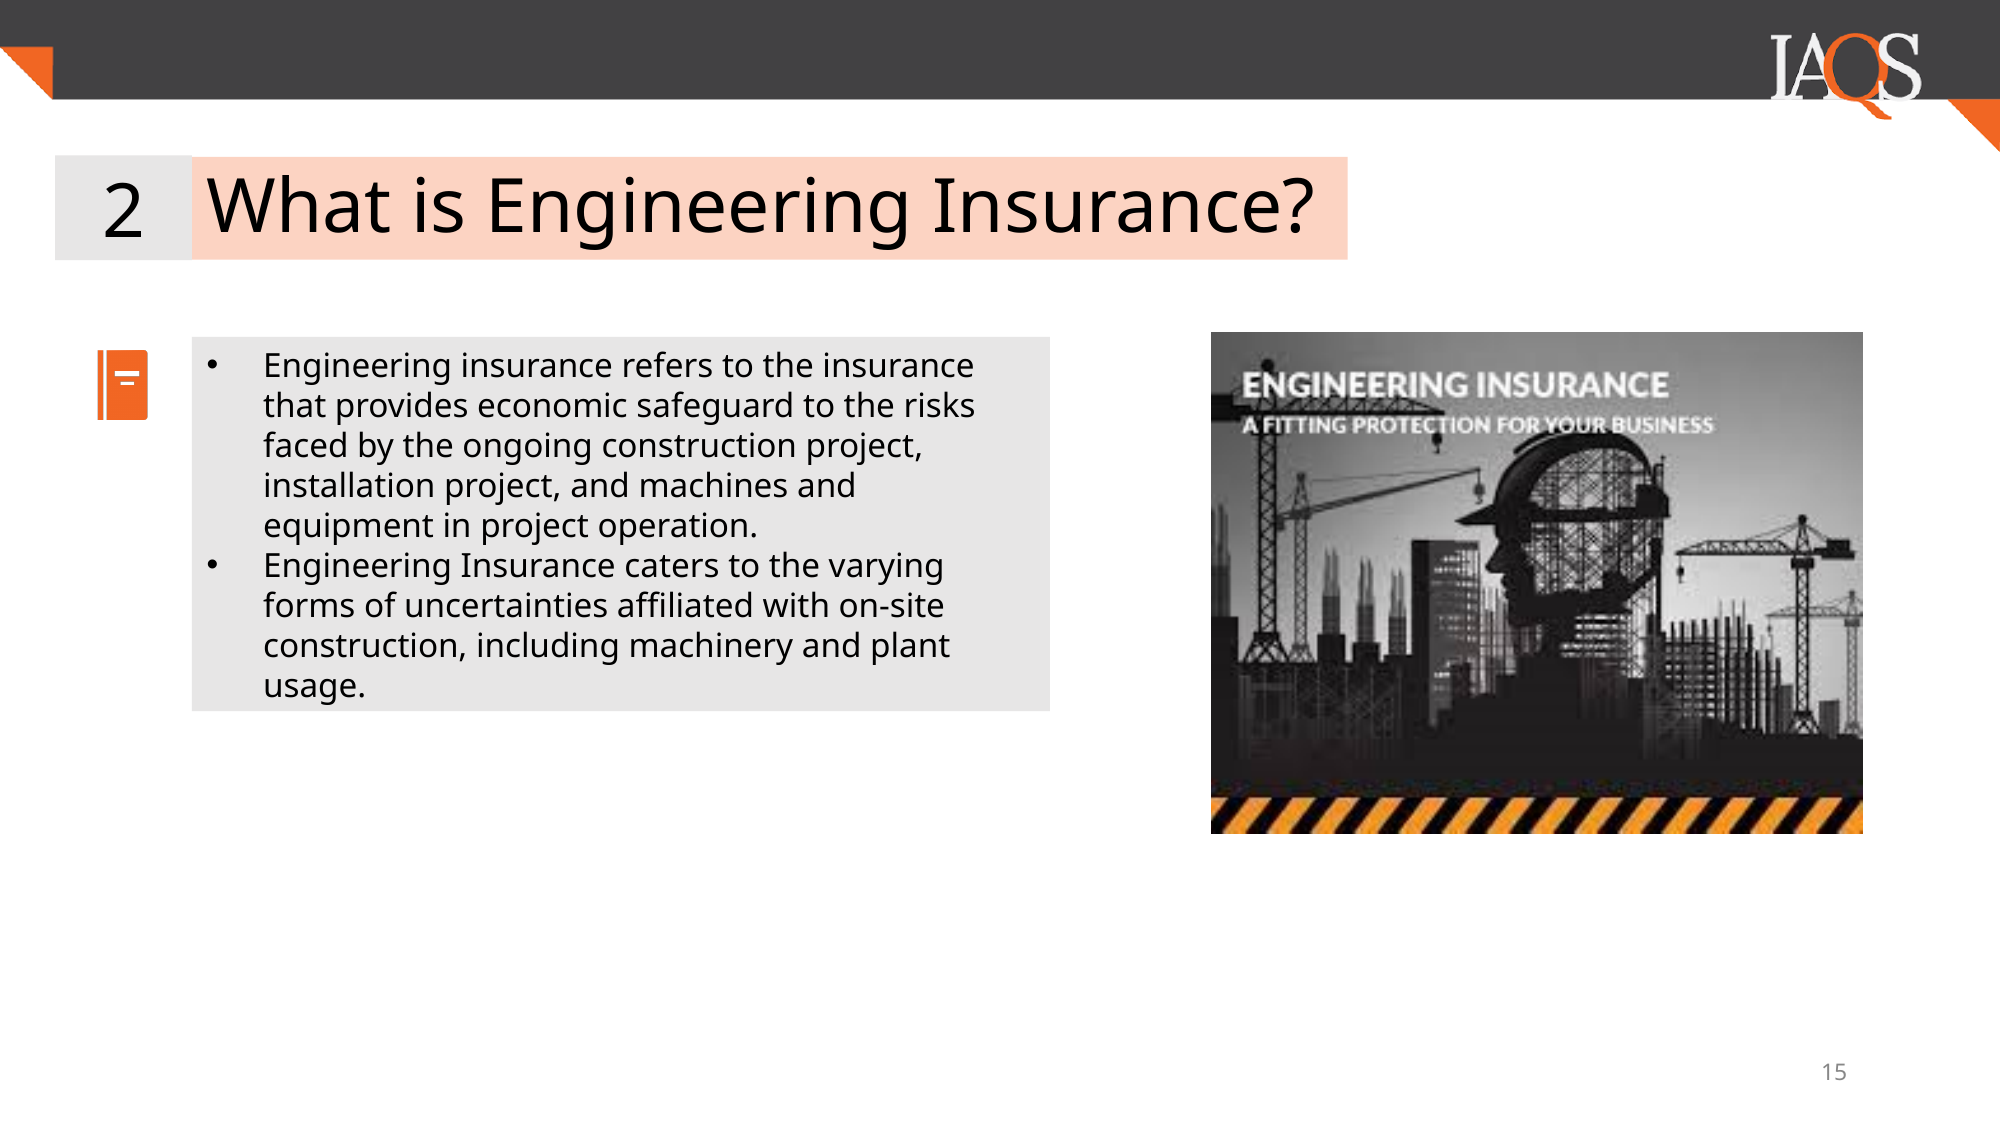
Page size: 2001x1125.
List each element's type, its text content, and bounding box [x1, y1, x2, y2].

text_box 2 [55, 155, 192, 261]
picture [0, 0, 2000, 152]
title What is Engineering Insurance? [192, 156, 1348, 260]
slide_number ‹#› [1412, 1042, 1863, 1103]
picture [80, 342, 165, 427]
picture [1211, 332, 1863, 834]
text_box Engineering insurance refers to the insurance that provides economic safeguard to the risks faced by the ongoing construction project, installation project, and machines and equipment in project operation. Engineering Insurance caters to the varying forms of uncertainties affiliated with on-site construction, including machinery and plant usage. [191, 336, 1050, 712]
